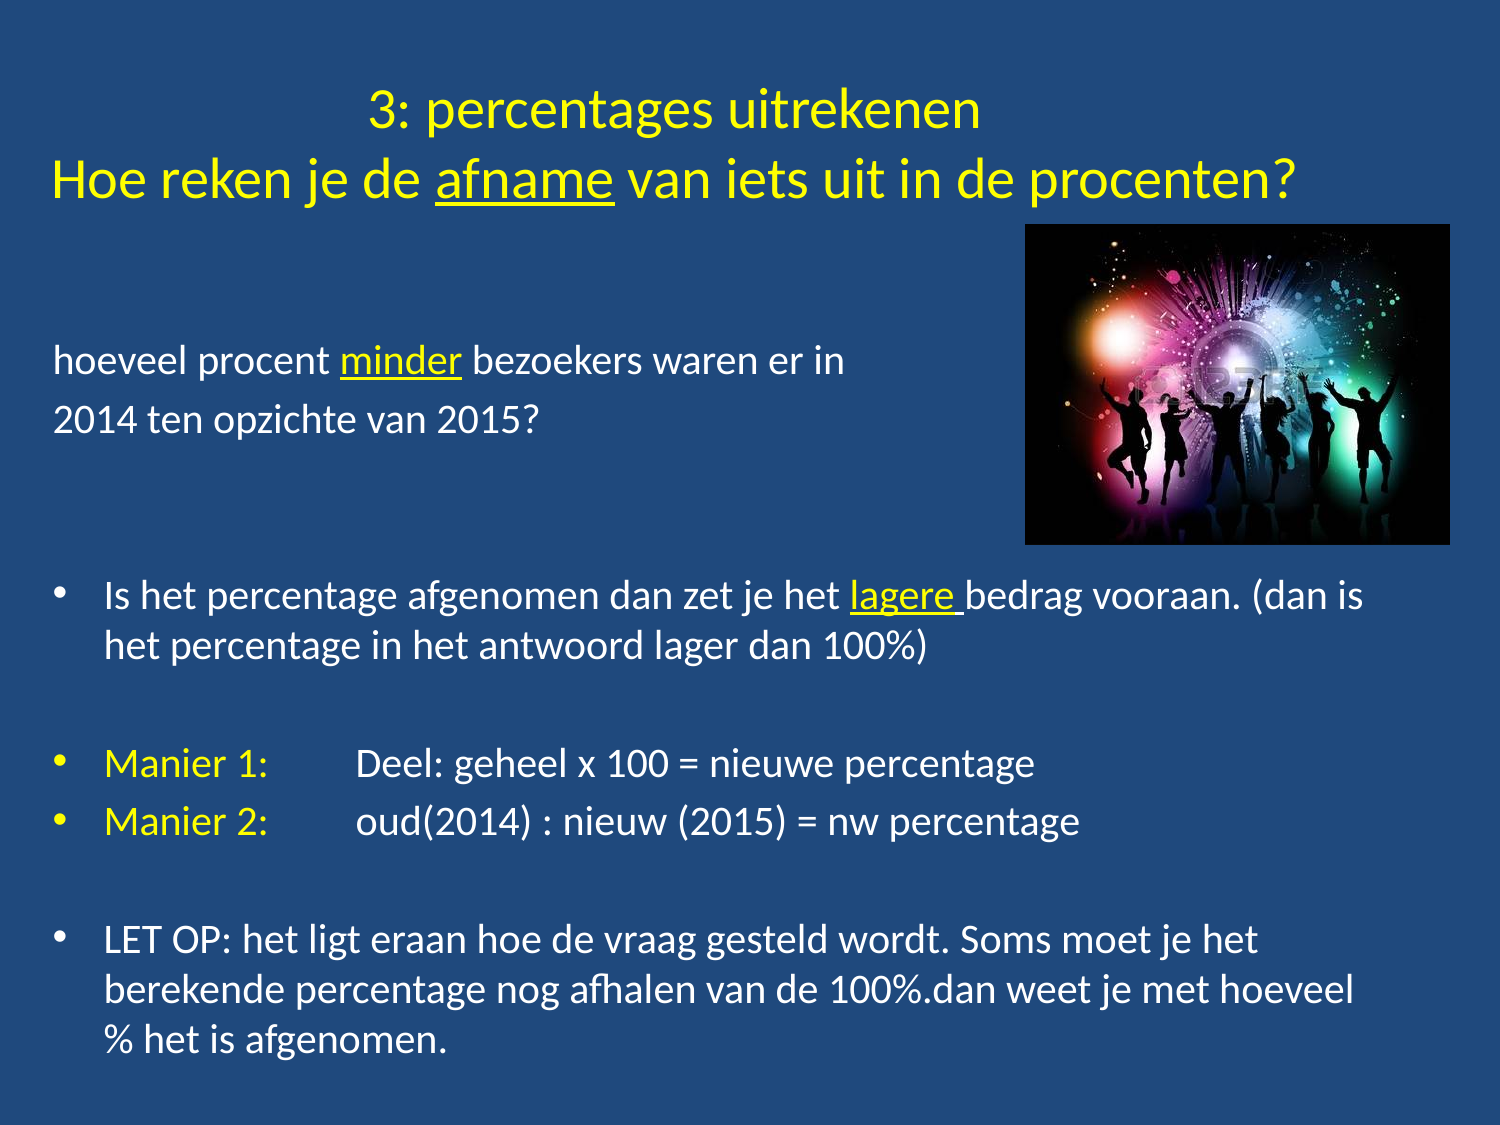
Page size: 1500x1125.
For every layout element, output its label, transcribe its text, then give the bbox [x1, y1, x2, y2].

picture [1024, 224, 1451, 545]
title 3: percentages uitrekenen Hoe reken je de afname van iets uit in de procenten? [0, 24, 1350, 255]
list hoeveel procent minder bezoekers waren er in 2014 ten opzichte van 2015? Is het percentage afgenomen dan zet je het lagere bedrag vooraan. (dan is het percentage in het antwoord lager dan 100%) Manier 1: Deel: geheel x 100 = nieuwe percentage Manier 2: oud(2014) : nieuw (2015) = nw percentage LET OP: het ligt eraan hoe de vraag gesteld wordt. Soms moet je het berekende percentage nog afhalen van de 100%.dan weet je met hoeveel % het is afgenomen. [37, 324, 1388, 1075]
